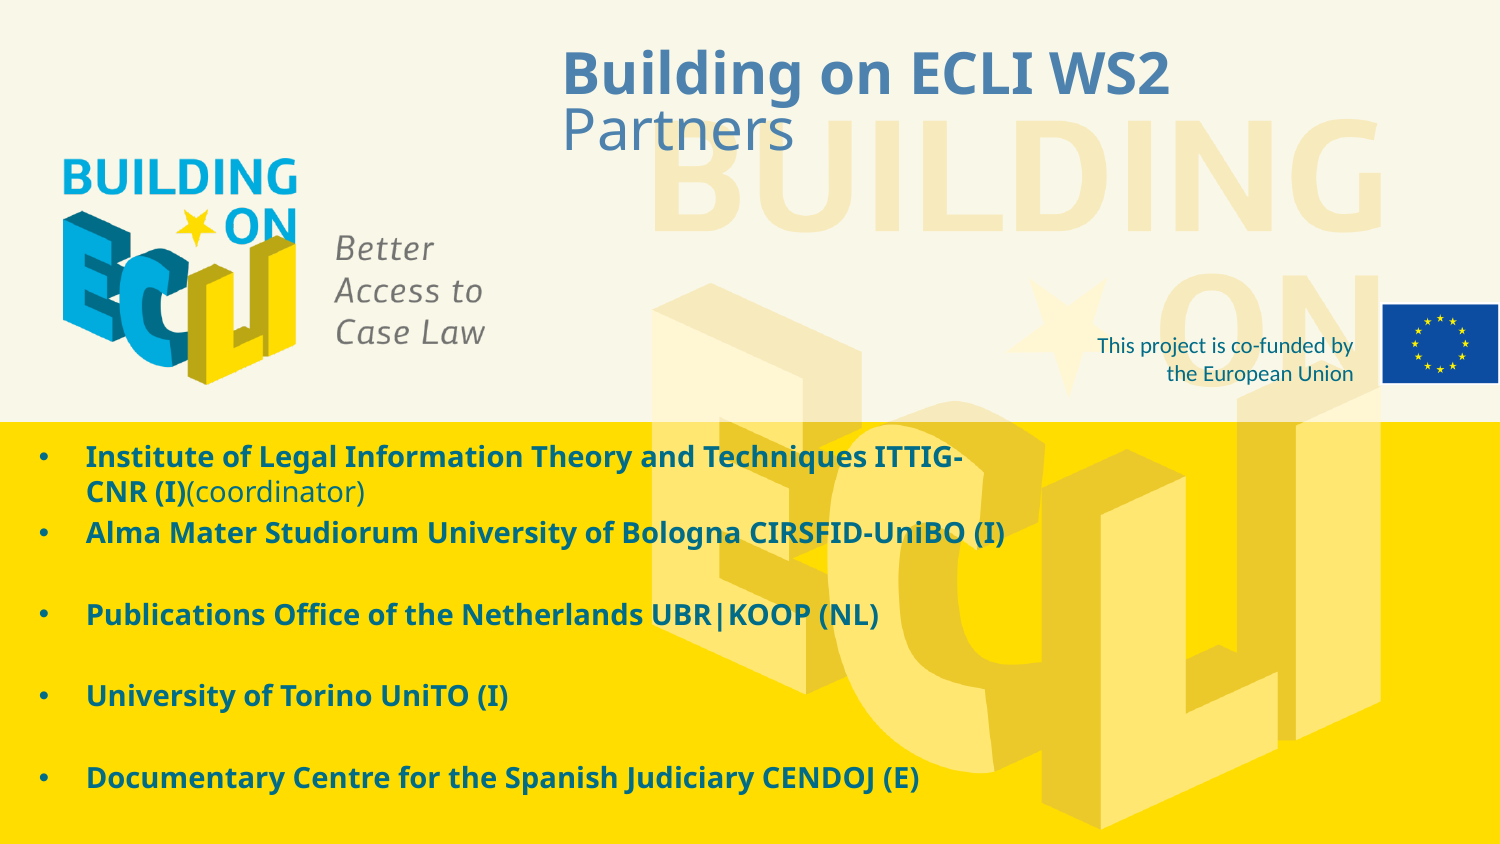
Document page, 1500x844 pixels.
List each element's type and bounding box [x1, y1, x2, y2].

picture [0, 0, 1500, 844]
text_box [561, 46, 1183, 146]
text_box [1041, 302, 1500, 389]
